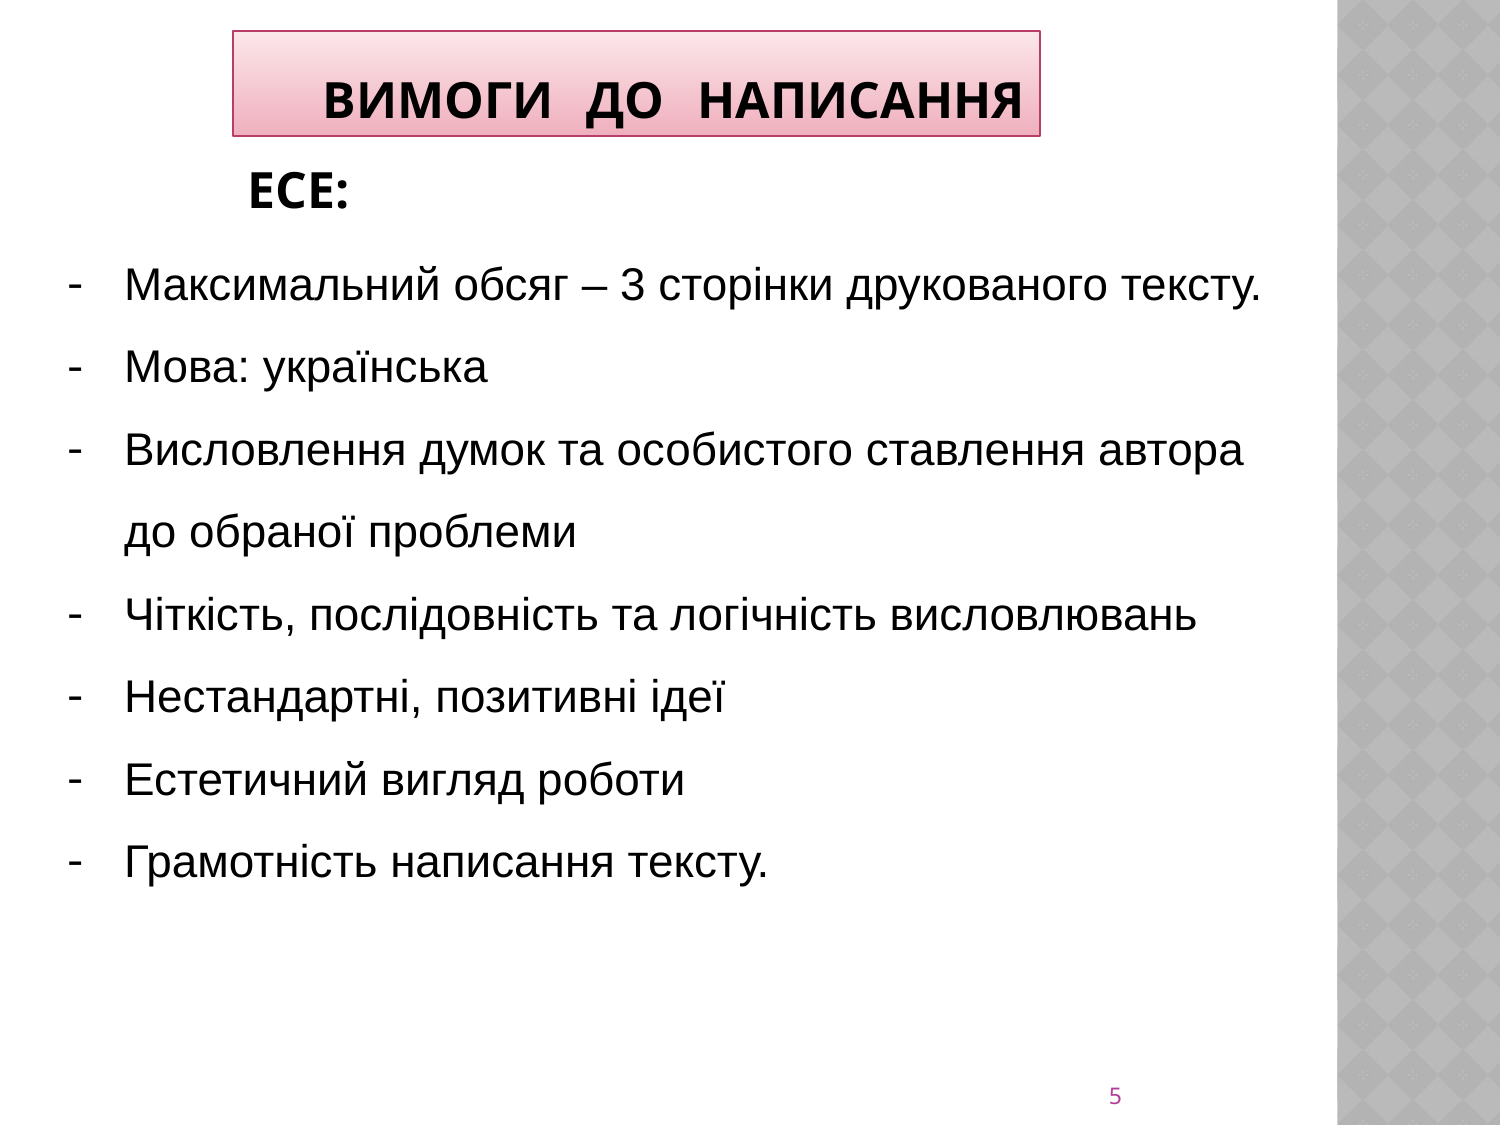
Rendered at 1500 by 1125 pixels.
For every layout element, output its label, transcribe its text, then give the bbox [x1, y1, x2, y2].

text_box Максимальний обсяг – 3 сторінки друкованого тексту. Мова: українська Висловлення думок та особистого ставлення автора до обраної проблеми Чіткість, послідовність та логічність висловлювань Нестандартні, позитивні ідеї Естетичний вигляд роботи Грамотність написання тексту. [53, 219, 1282, 895]
slide_number 5 [1025, 1075, 1122, 1113]
text_box ВИМОГИ ДО НАПИСАННЯ ЕСЕ: [232, 30, 1041, 137]
